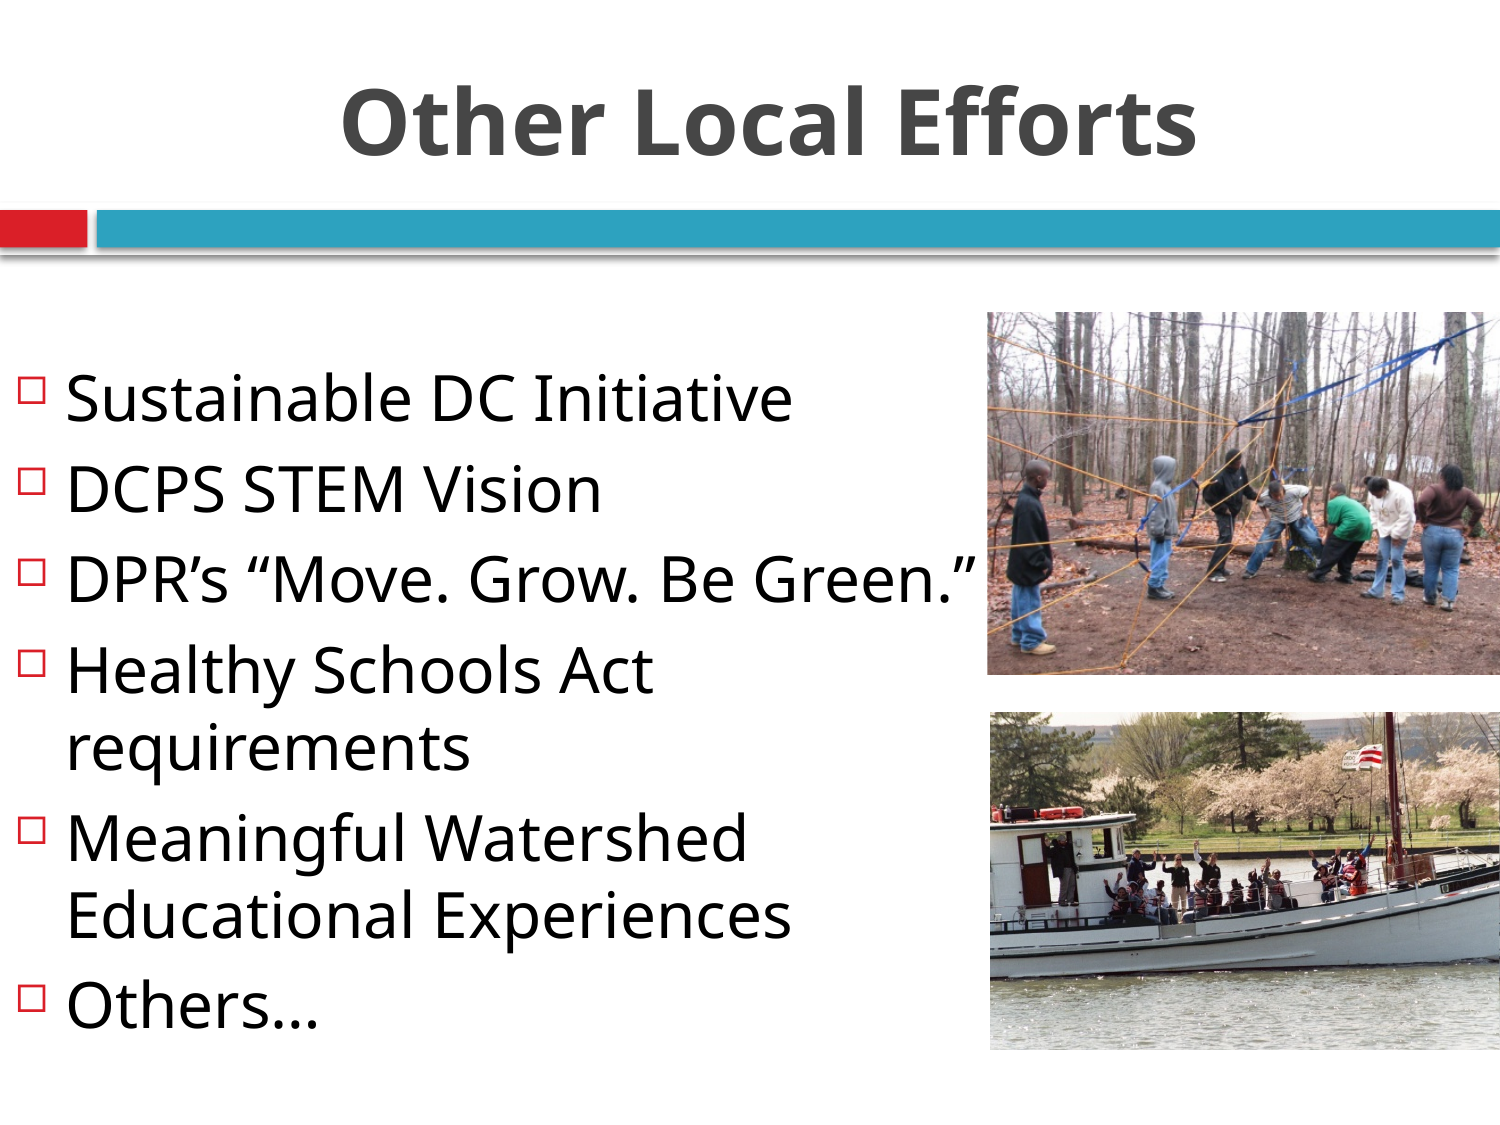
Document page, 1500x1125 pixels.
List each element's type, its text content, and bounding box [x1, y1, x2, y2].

list Sustainable DC Initiative DCPS STEM Vision DPR’s “Move. Grow. Be Green.” Healthy Schools Act requirements Meaningful Watershed Educational Experiences Others… [0, 350, 1000, 1125]
picture [990, 712, 1500, 1051]
title Other Local Efforts [100, 37, 1438, 200]
picture [986, 312, 1500, 676]
